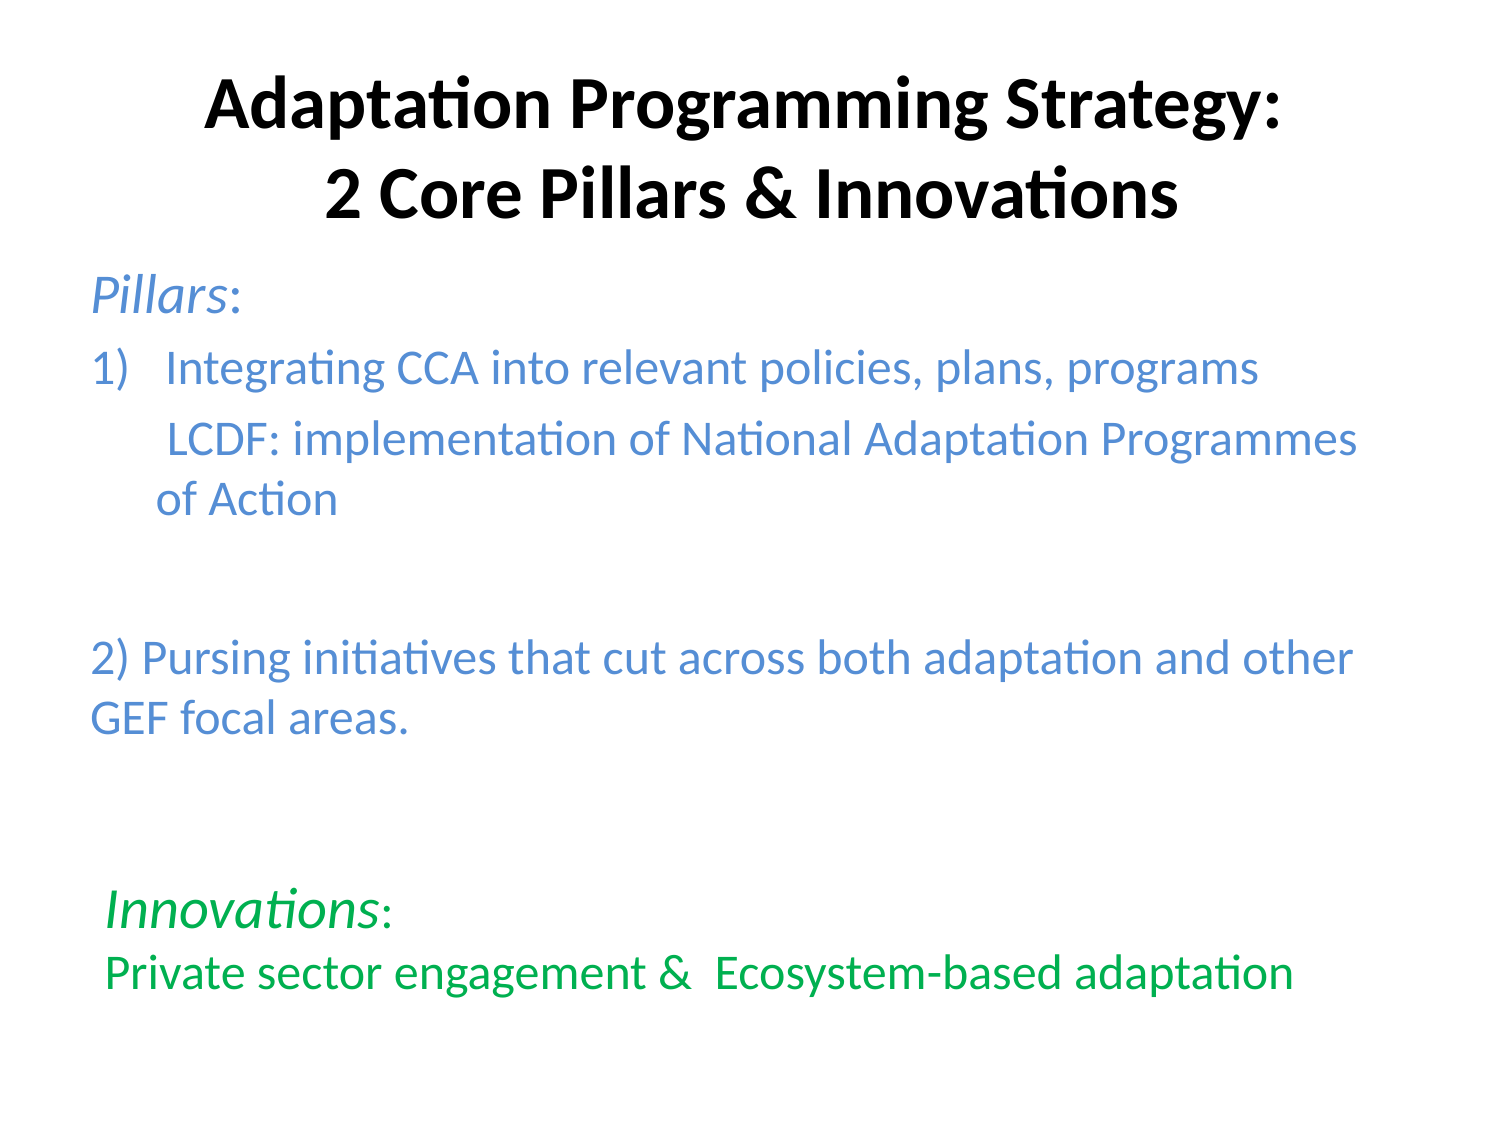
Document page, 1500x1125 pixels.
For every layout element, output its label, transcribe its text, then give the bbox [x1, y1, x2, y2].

text_box Innovations: Private sector engagement & Ecosystem-based adaptation [89, 862, 1310, 1125]
list Pillars: Integrating CCA into relevant policies, plans, programs LCDF: implementation of National Adaptation Programmes of Action 2) Pursing initiatives that cut across both adaptation and other GEF focal areas. [74, 249, 1426, 801]
title Adaptation Programming Strategy: 2 Core Pillars & Innovations [77, 49, 1429, 238]
